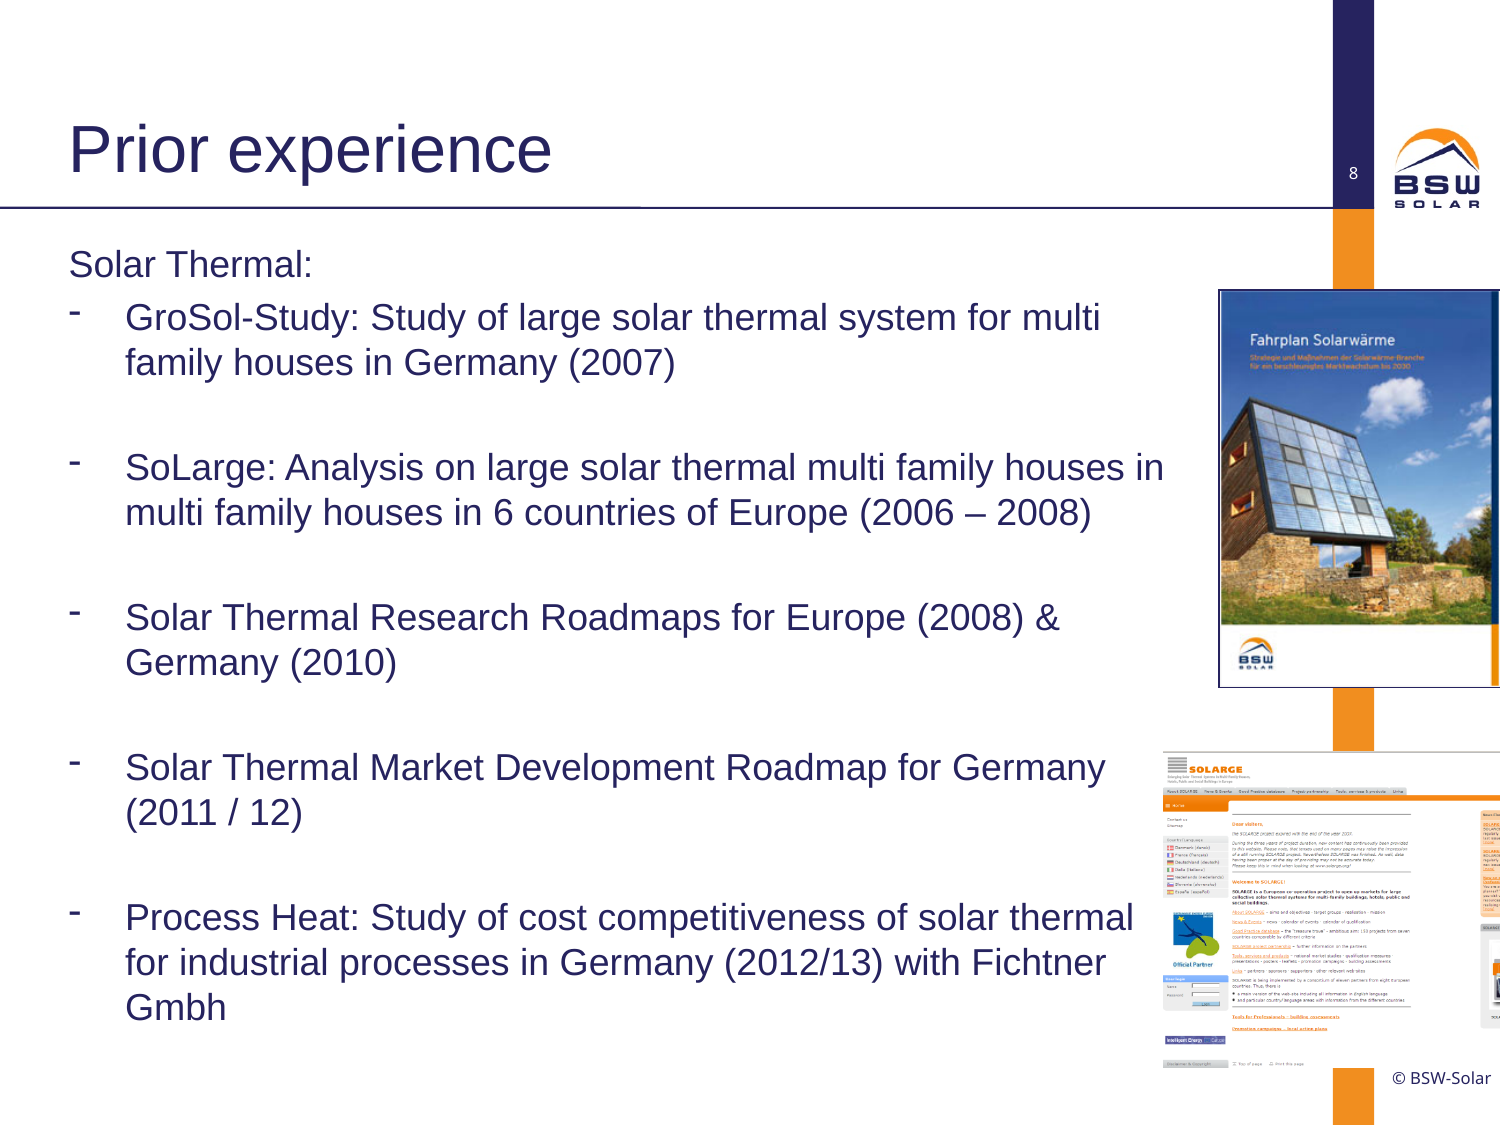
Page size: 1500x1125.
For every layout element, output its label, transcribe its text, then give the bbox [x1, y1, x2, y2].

title Prior experience [68, 0, 1263, 187]
list Solar Thermal: GroSol-Study: Study of large solar thermal system for multi family houses in Germany (2007) SoLarge: Analysis on large solar thermal multi family houses in multi family houses in 6 countries of Europe (2006 – 2008) Solar Thermal Research Roadmaps for Europe (2008) & Germany (2010) Solar Thermal Market Development Roadmap for Germany (2011 / 12) Process Heat: Study of cost competitiveness of solar thermal for industrial processes in Germany (2012/13) with Fichtner Gmbh [68, 240, 1170, 1086]
footer © BSW-Solar [1392, 1076, 1500, 1088]
slide_number 8 [1332, 81, 1375, 186]
picture [1391, 125, 1482, 208]
picture [1219, 290, 1500, 687]
picture [1163, 751, 1500, 1069]
